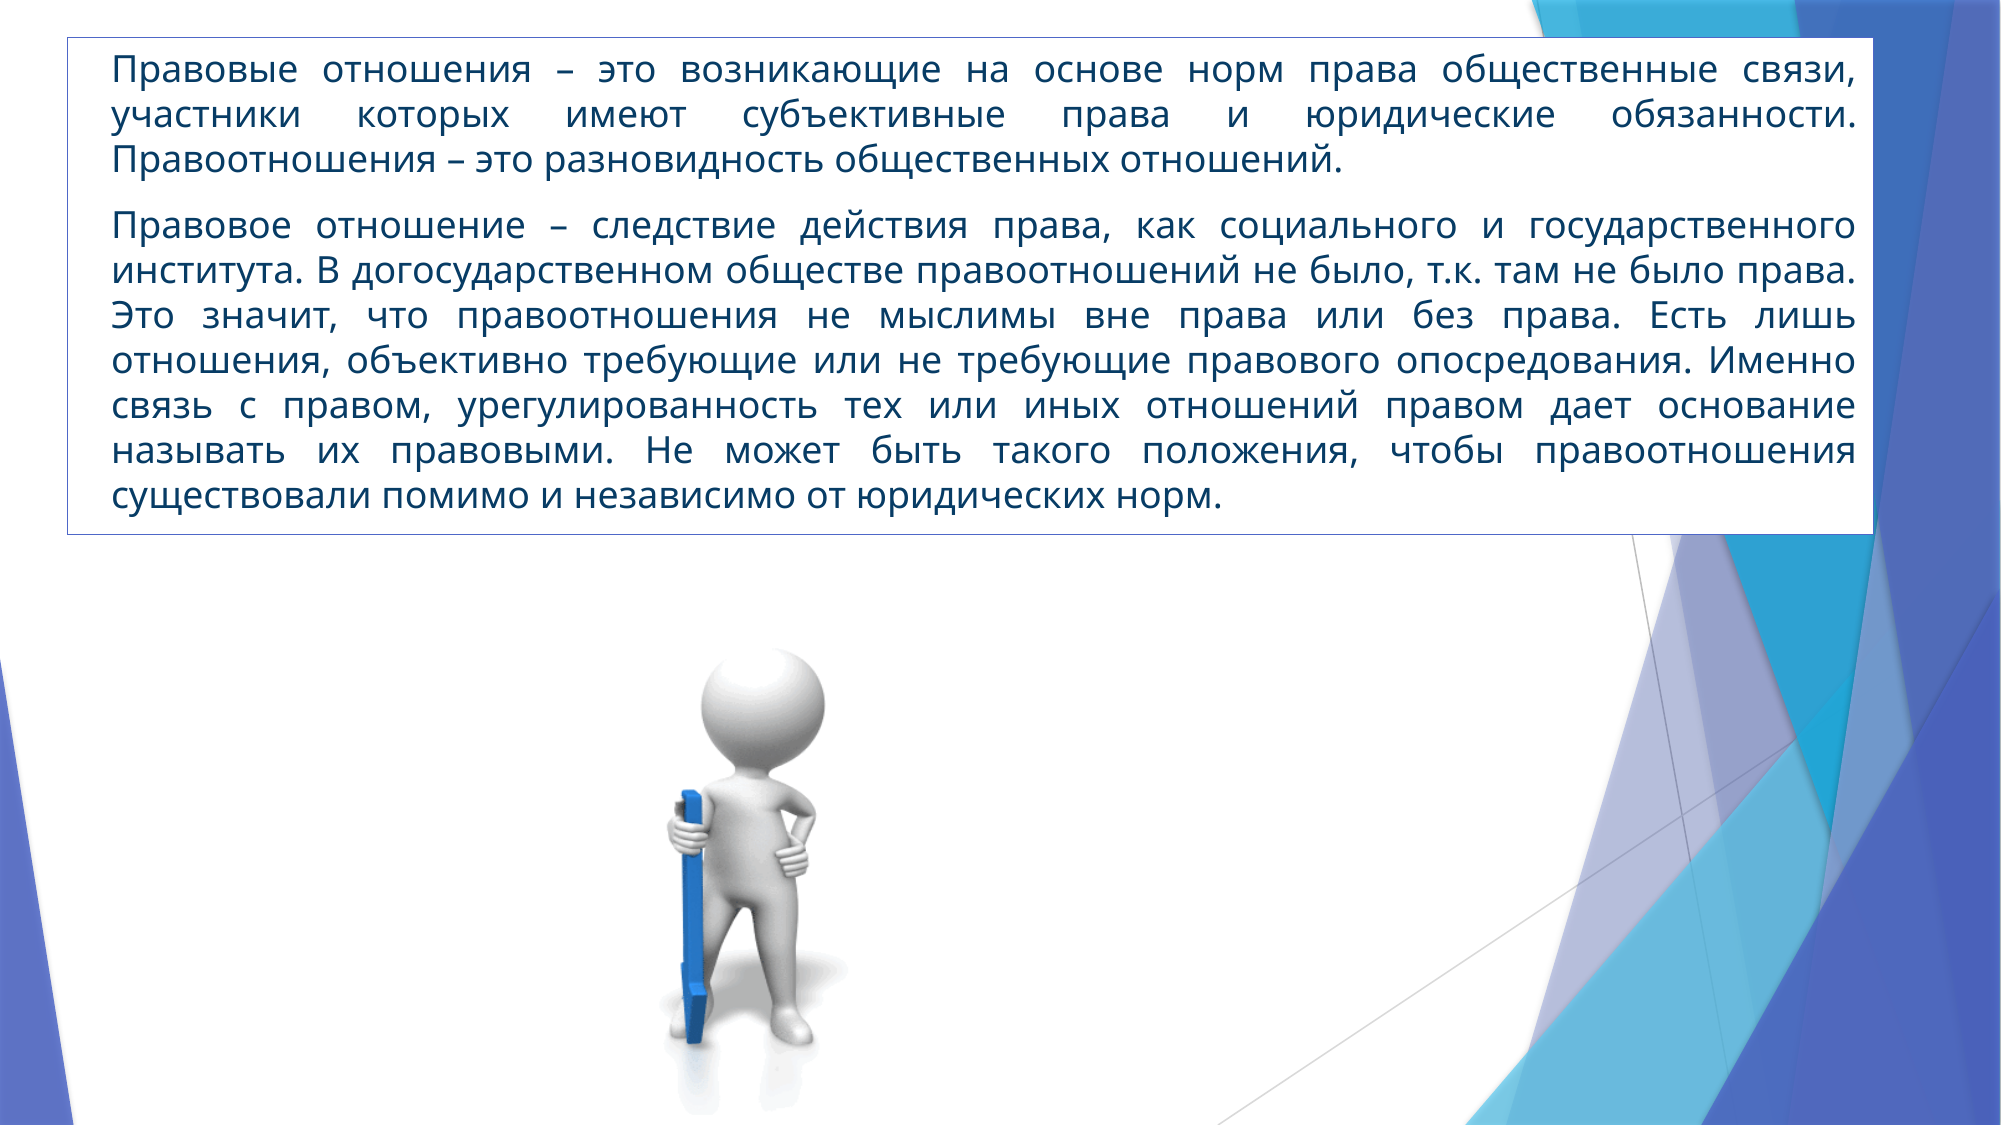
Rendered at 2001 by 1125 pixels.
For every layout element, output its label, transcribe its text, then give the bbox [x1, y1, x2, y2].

picture [558, 564, 1044, 1125]
list Правовые отношения – это возникающие на основе норм права общественные связи, участники которых имеют субъективные права и юридические обязанности. Правоотношения – это разновидность общественных отношений. Правовое отношение – следствие действия права, как социального и государственного института. В догосударственном обществе правоотношений не было, т.к. там не было права. Это значит, что правоотношения не мыслимы вне права или без права. Есть лишь отношения, объективно требующие или не требующие правового опосредования. Именно связь с правом, урегулированность тех или иных отношений правом дает основание называть их правовыми. Не может быть такого положения, чтобы правоотношения существовали помимо и независимо от юридических норм. [67, 37, 1874, 535]
